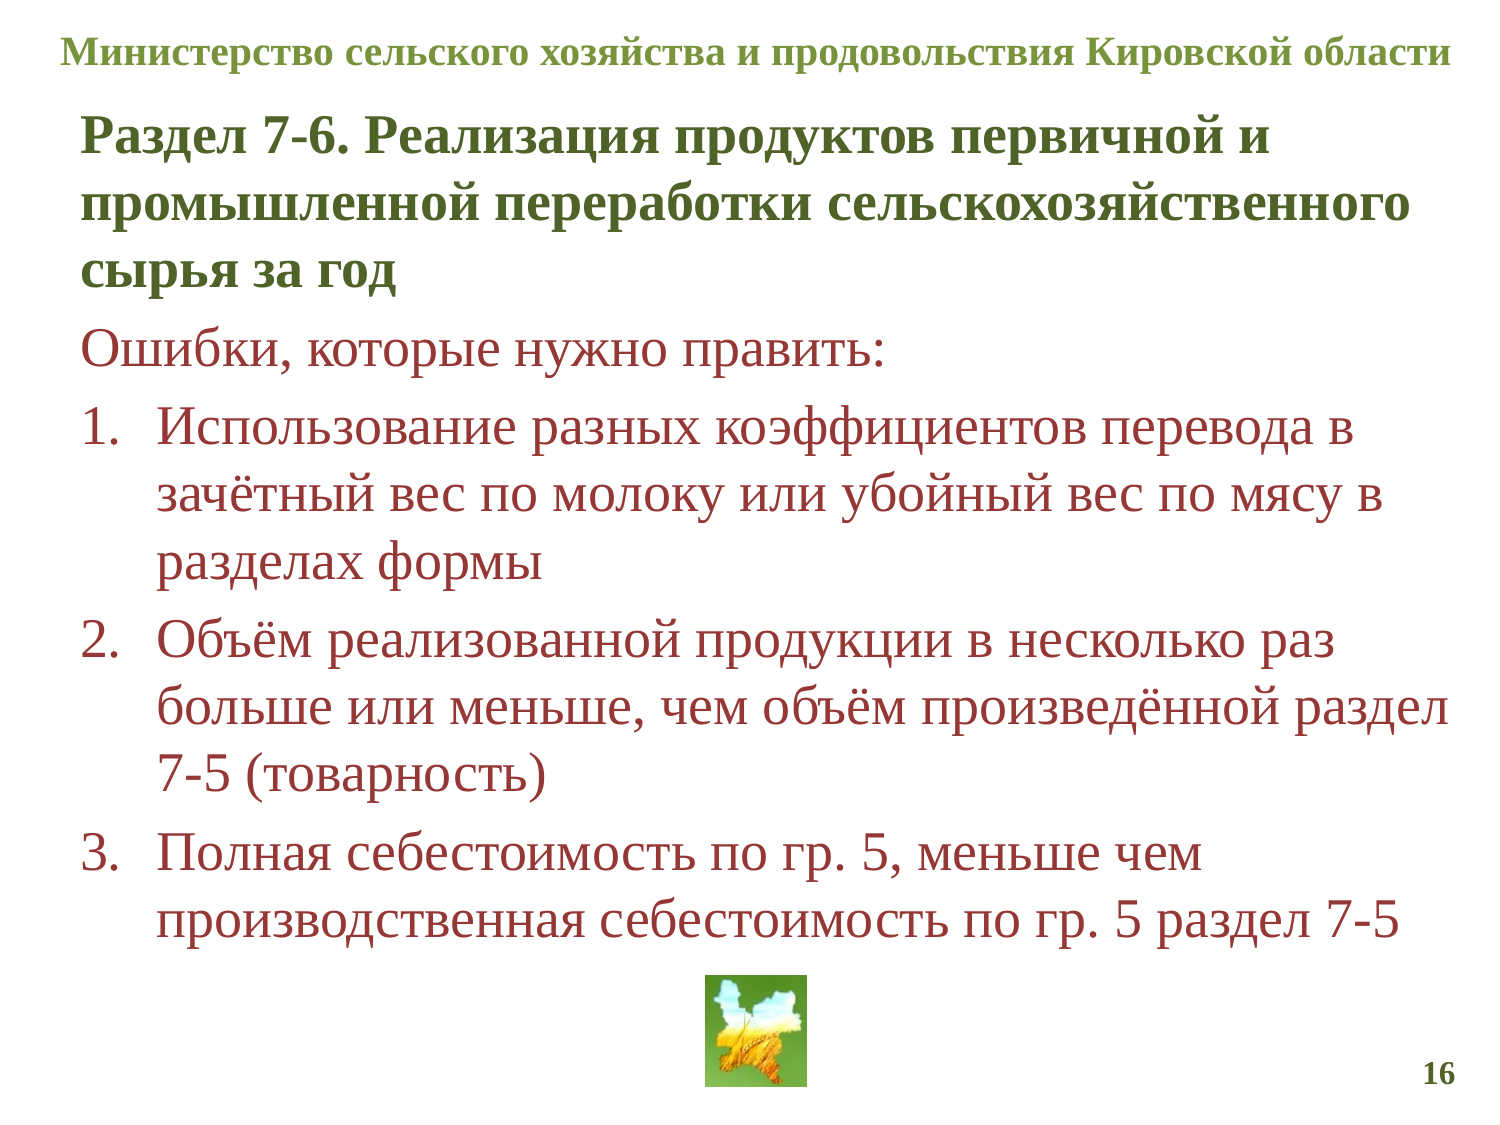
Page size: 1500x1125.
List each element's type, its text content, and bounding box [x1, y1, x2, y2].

picture [705, 975, 807, 1087]
text_box Министерство сельского хозяйства и продовольствия Кировской области [41, 19, 1471, 79]
list Раздел 7-6. Реализация продуктов первичной и промышленной переработки сельскохозяйственного сырья за год Ошибки, которые нужно править: Использование разных коэффициентов перевода в зачётный вес по молоку или убойный вес по мясу в разделах формы Объём реализованной продукции в несколько раз больше или меньше, чем объём произведённой раздел 7-5 (товарность) Полная себестоимость по гр. 5, меньше чем производственная себестоимость по гр. 5 раздел 7-5 [64, 90, 1471, 965]
slide_number 16 [1399, 1040, 1471, 1101]
